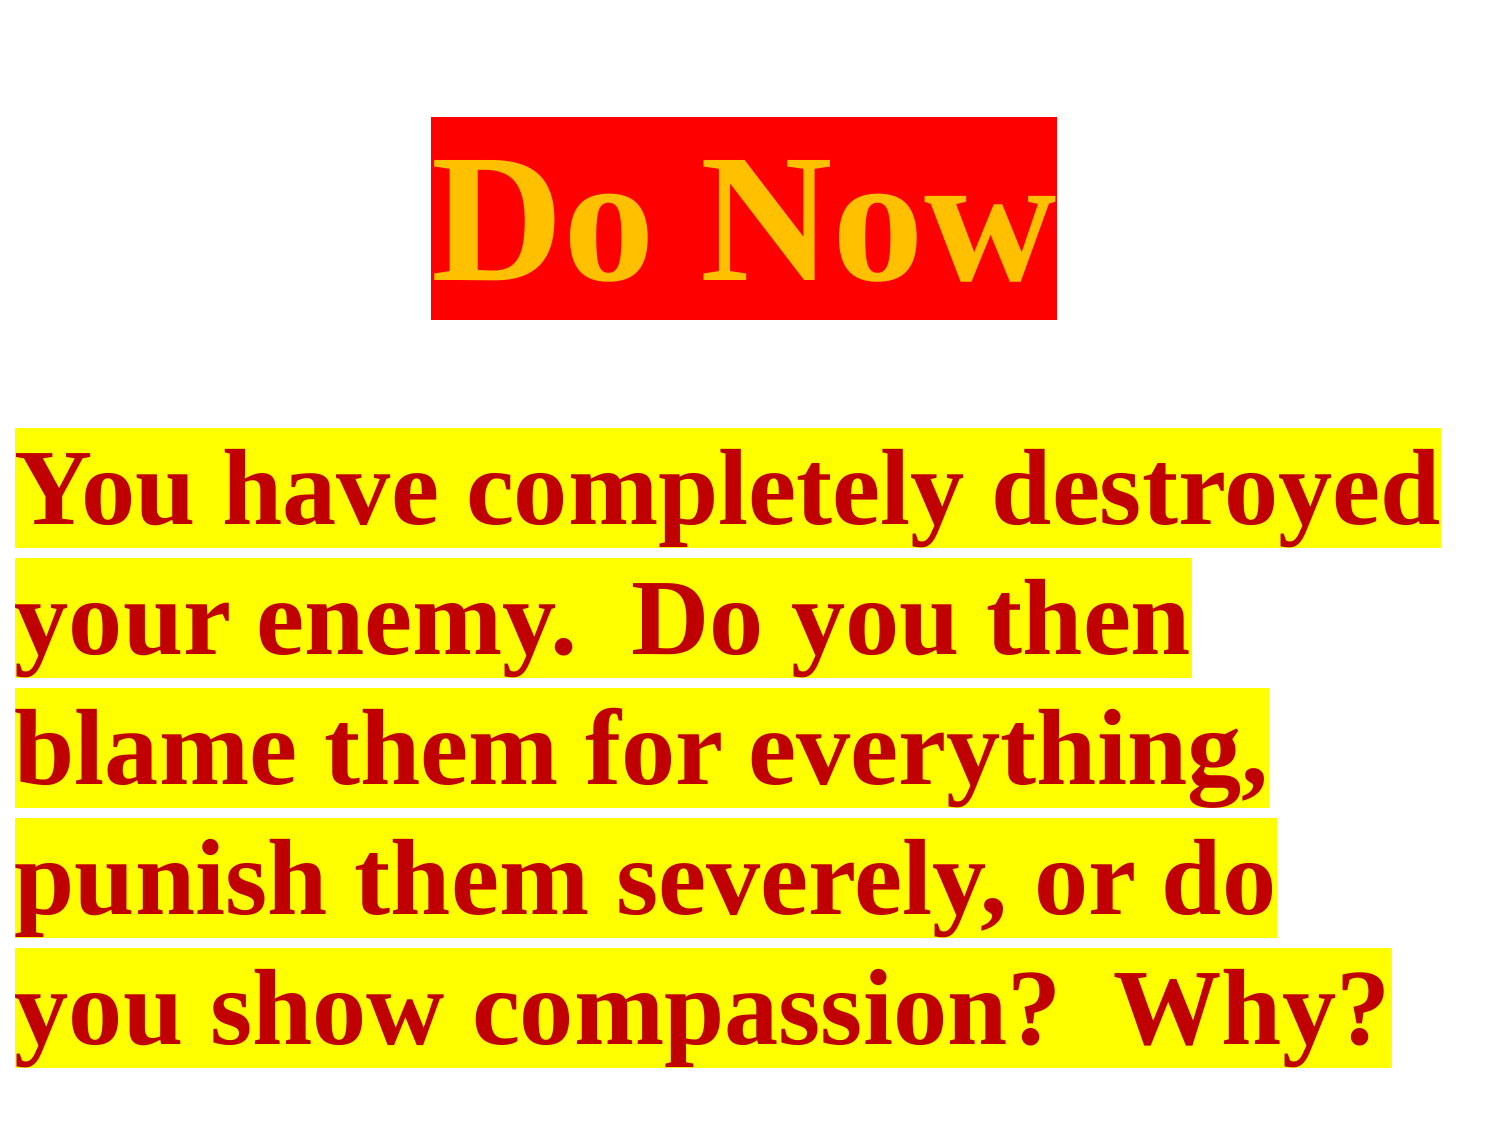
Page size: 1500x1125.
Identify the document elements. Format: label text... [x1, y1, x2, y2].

text_box Do Now [206, 89, 1282, 325]
text_box You have completely destroyed your enemy. Do you then blame them for everything, punish them severely, or do you show compassion? Why? [0, 408, 1483, 1074]
